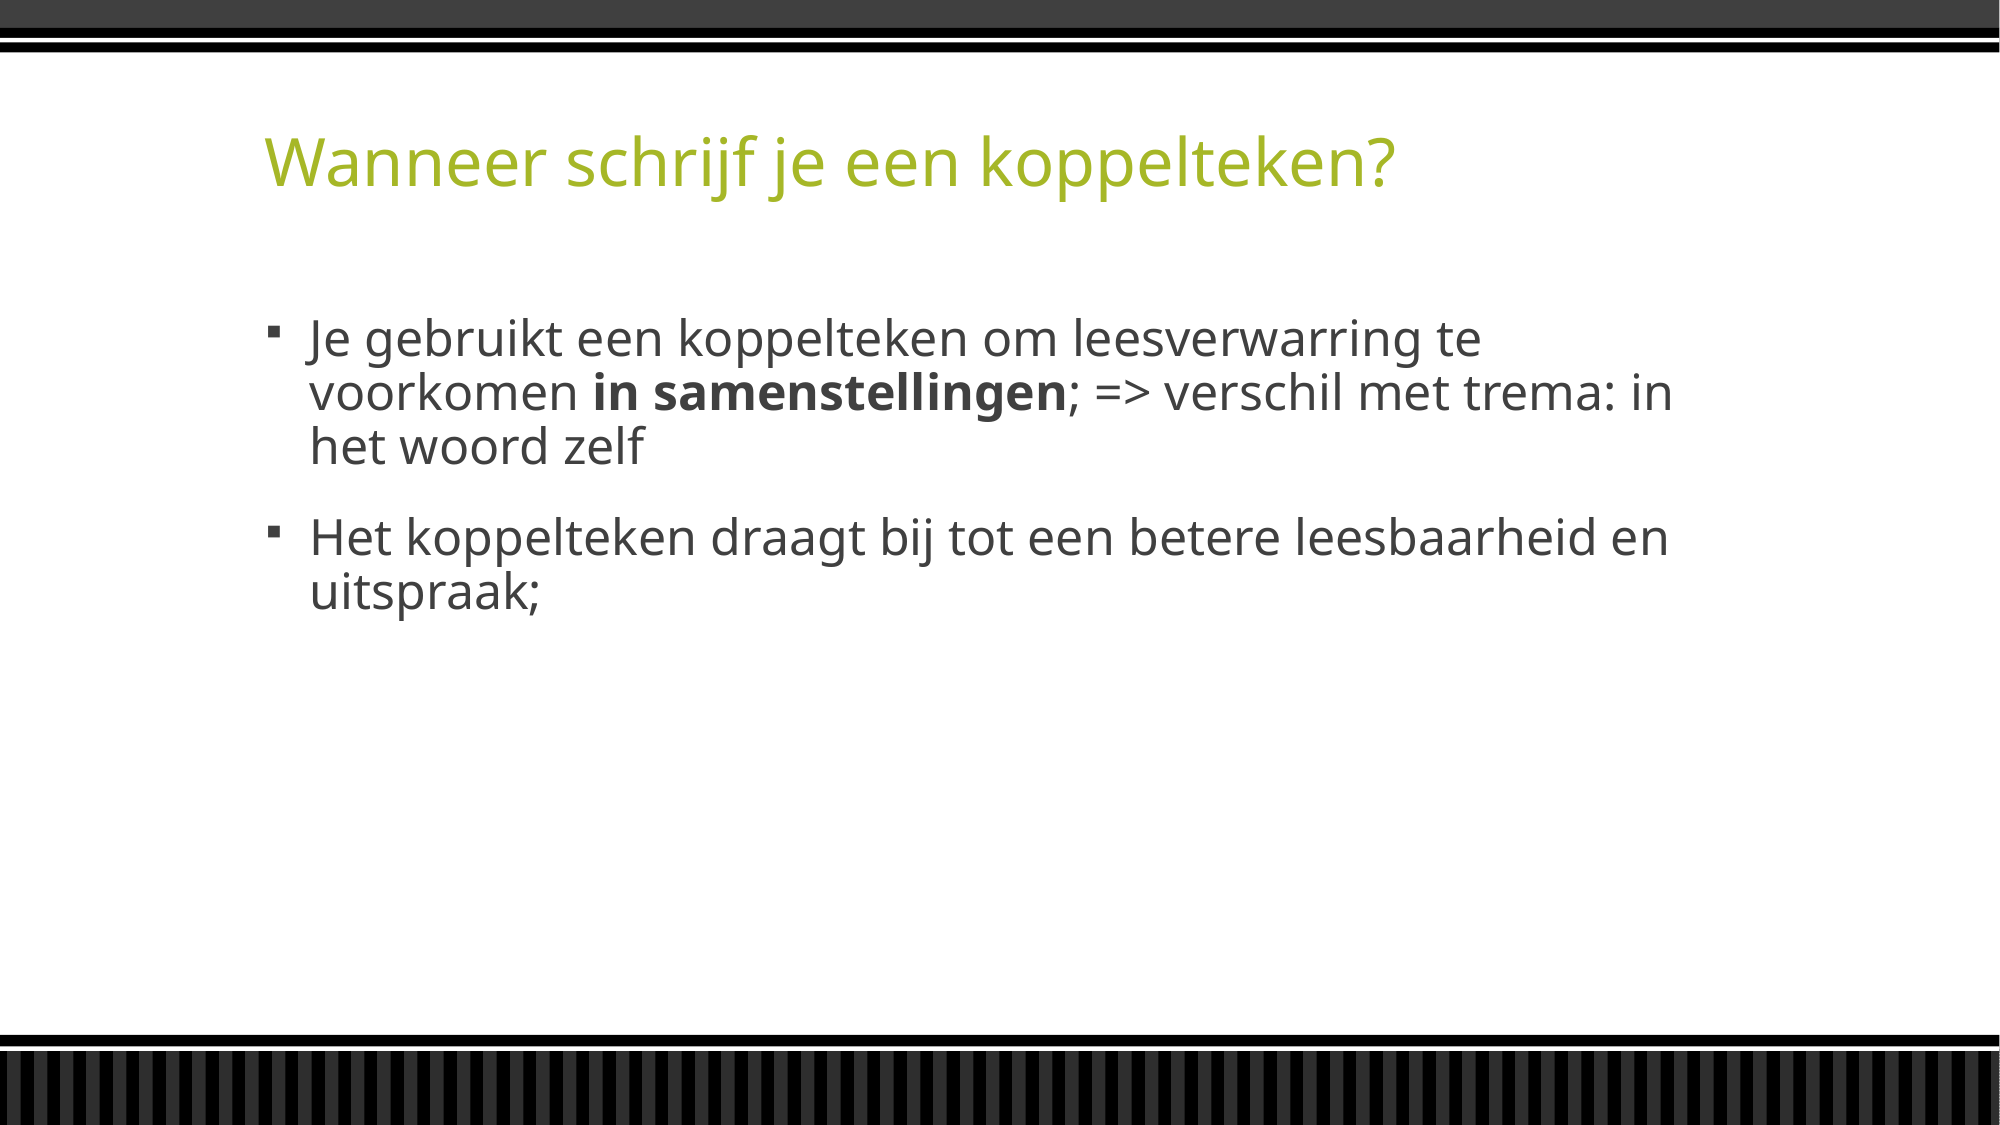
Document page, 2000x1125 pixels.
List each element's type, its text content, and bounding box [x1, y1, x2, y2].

title Wanneer schrijf je een koppelteken? [249, 99, 1750, 208]
list Je gebruikt een koppelteken om leesverwarring te voorkomen in samenstellingen; => verschil met trema: in het woord zelf Het koppelteken draagt bij tot een betere leesbaarheid en uitspraak; [249, 208, 1750, 988]
